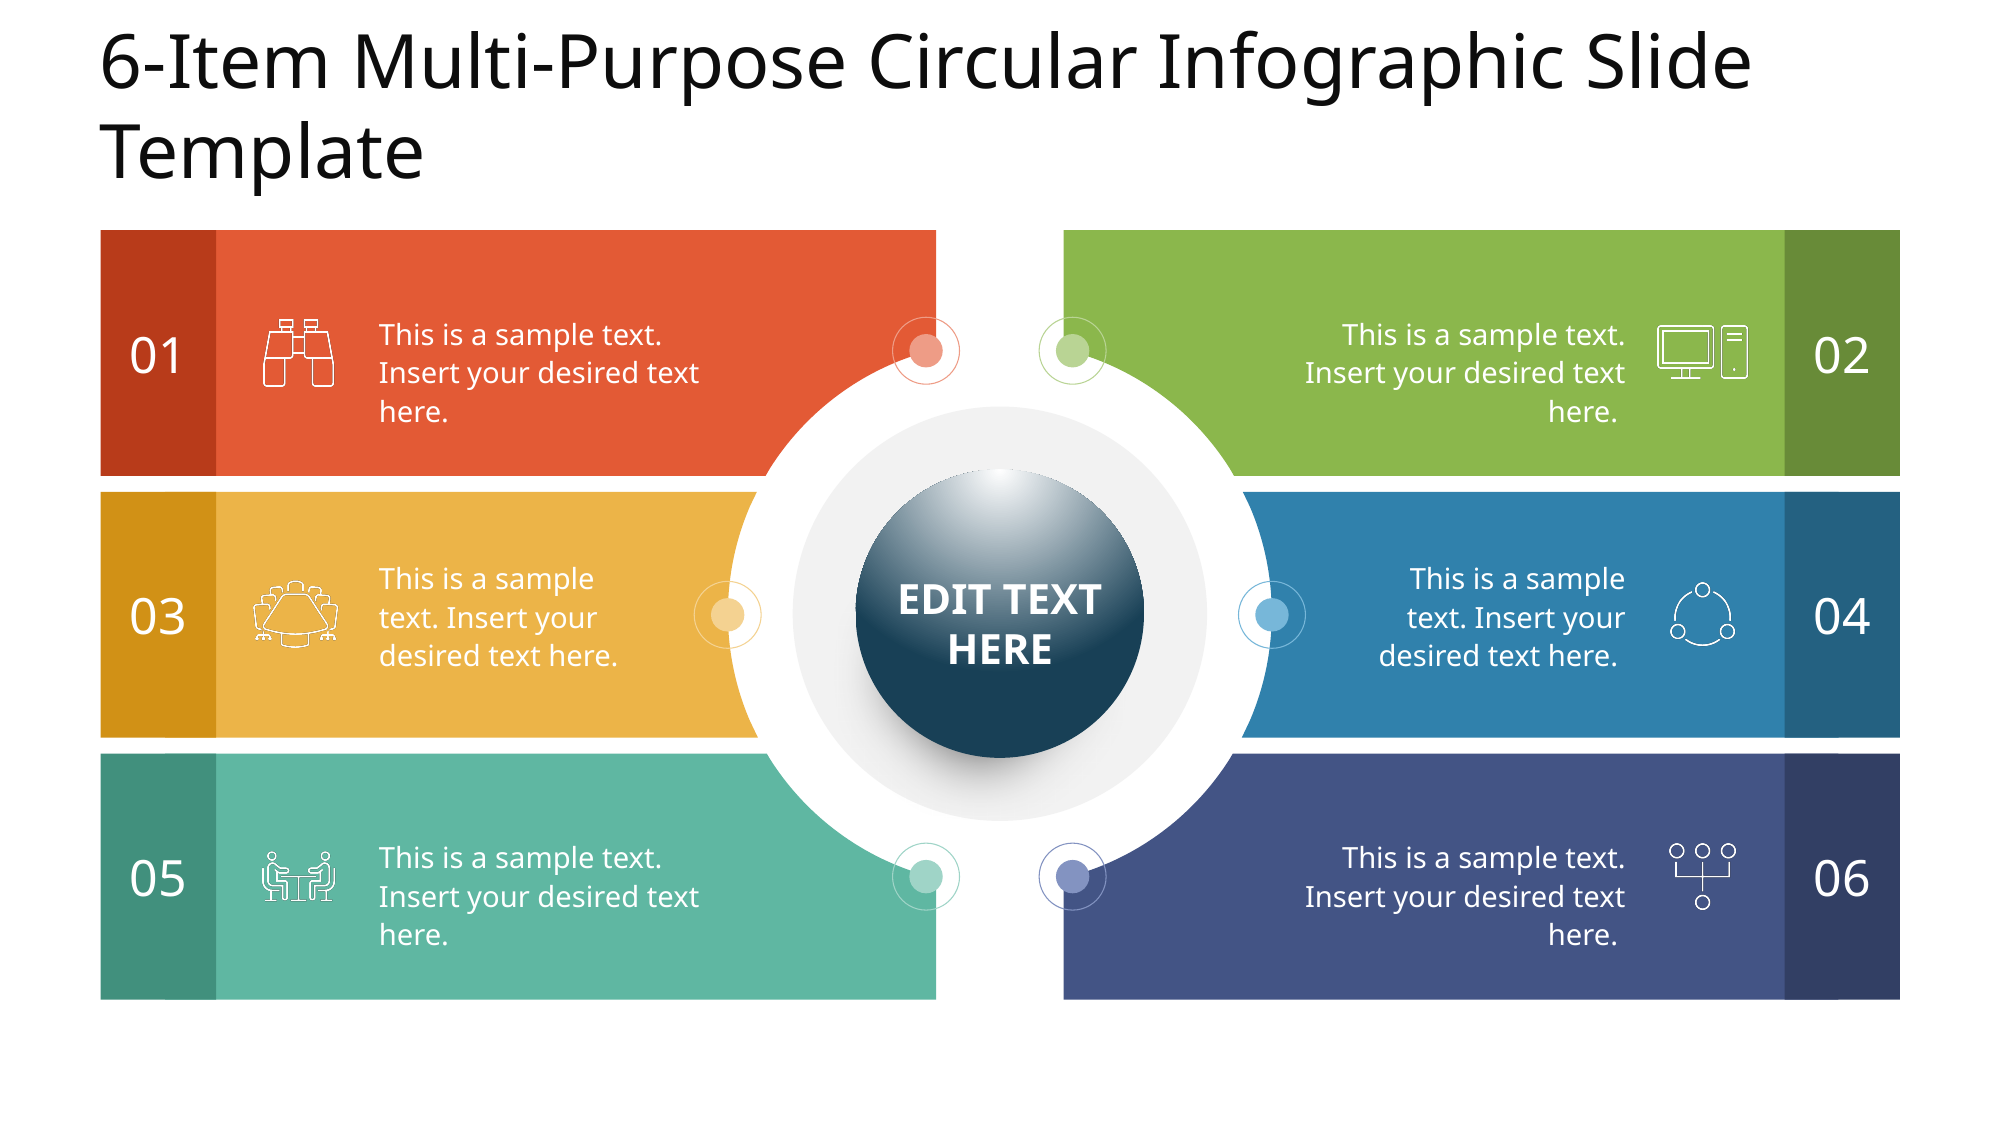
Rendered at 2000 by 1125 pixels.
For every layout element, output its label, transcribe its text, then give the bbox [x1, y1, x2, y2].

text_box This is a sample text. Insert your desired text here. [379, 836, 734, 918]
text_box [1061, 751, 1840, 1002]
text_box [165, 228, 939, 479]
text_box 02 [1799, 315, 1885, 391]
text_box This is a sample text. Insert your desired text here. [1354, 554, 1626, 675]
picture [251, 305, 347, 401]
text_box [1782, 228, 1902, 478]
text_box [1782, 490, 1902, 740]
picture [1654, 567, 1750, 663]
picture [251, 829, 347, 924]
text_box [164, 751, 939, 1002]
text_box [790, 404, 1210, 824]
text_box [99, 228, 218, 478]
text_box 01 [115, 315, 201, 391]
text_box 06 [1799, 838, 1885, 915]
text_box This is a sample text. Insert your desired text here. [1271, 836, 1626, 918]
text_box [1238, 581, 1306, 649]
text_box 04 [1799, 576, 1885, 653]
text_box [99, 490, 218, 740]
text_box 03 [115, 576, 201, 653]
picture [1654, 305, 1750, 401]
text_box This is a sample text. Insert your desired text here. [379, 312, 734, 394]
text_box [1038, 316, 1107, 385]
text_box 05 [115, 838, 201, 915]
text_box [853, 467, 1147, 760]
picture [1654, 829, 1750, 924]
title 6-Item Multi-Purpose Circular Infographic Slide Template [99, 45, 1900, 162]
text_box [693, 581, 762, 649]
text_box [892, 842, 960, 911]
text_box [99, 752, 218, 1002]
text_box This is a sample text. Insert your desired text here. [379, 554, 651, 675]
text_box [1782, 752, 1902, 1002]
text_box [1239, 489, 1839, 740]
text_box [1038, 842, 1107, 911]
text_box This is a sample text. Insert your desired text here. [1271, 312, 1626, 394]
text_box [164, 489, 760, 740]
picture [251, 570, 341, 660]
text_box EDIT TEXT HERE [882, 565, 1118, 680]
text_box [1061, 228, 1839, 479]
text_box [892, 316, 960, 385]
